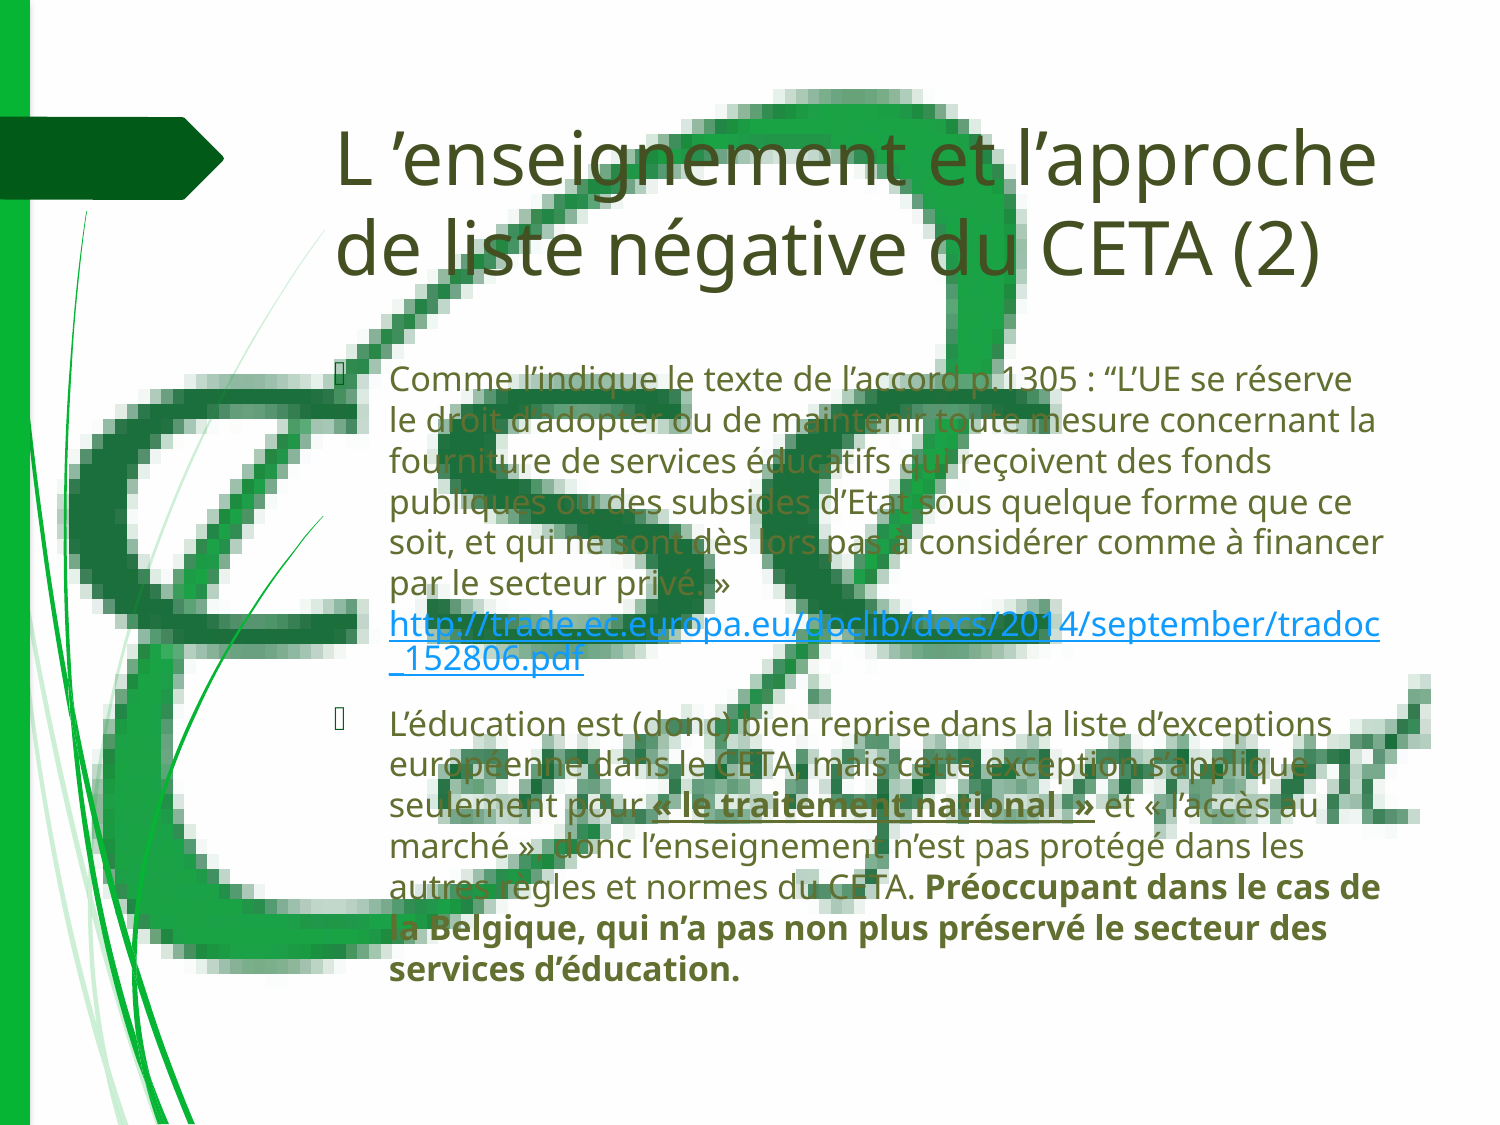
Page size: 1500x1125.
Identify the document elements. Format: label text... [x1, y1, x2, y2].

list Comme l’indique le texte de l’accord p.1305 : “L’UE se réserve le droit d’adopter ou de maintenir toute mesure concernant la fourniture de services éducatifs qui reçoivent des fonds publiques ou des subsides d’Etat sous quelque forme que ce soit, et qui ne sont dès lors pas à considérer comme à financer par le secteur privé. » http://trade.ec.europa.eu/doclib/docs/2014/september/tradoc_152806.pdf L’éducation est (donc) bien reprise dans la liste d’exceptions européenne dans le CETA, mais cette exception s’applique seulement pour « le traitement national » et « l’accès au marché », donc l’enseignement n’est pas protégé dans les autres règles et normes du CETA. Préoccupant dans le cas de la Belgique, qui n’a pas non plus préservé le secteur des services d’éducation. [318, 350, 1400, 970]
title L ’enseignement et l’approche de liste négative du CETA (2) [319, 102, 1400, 313]
